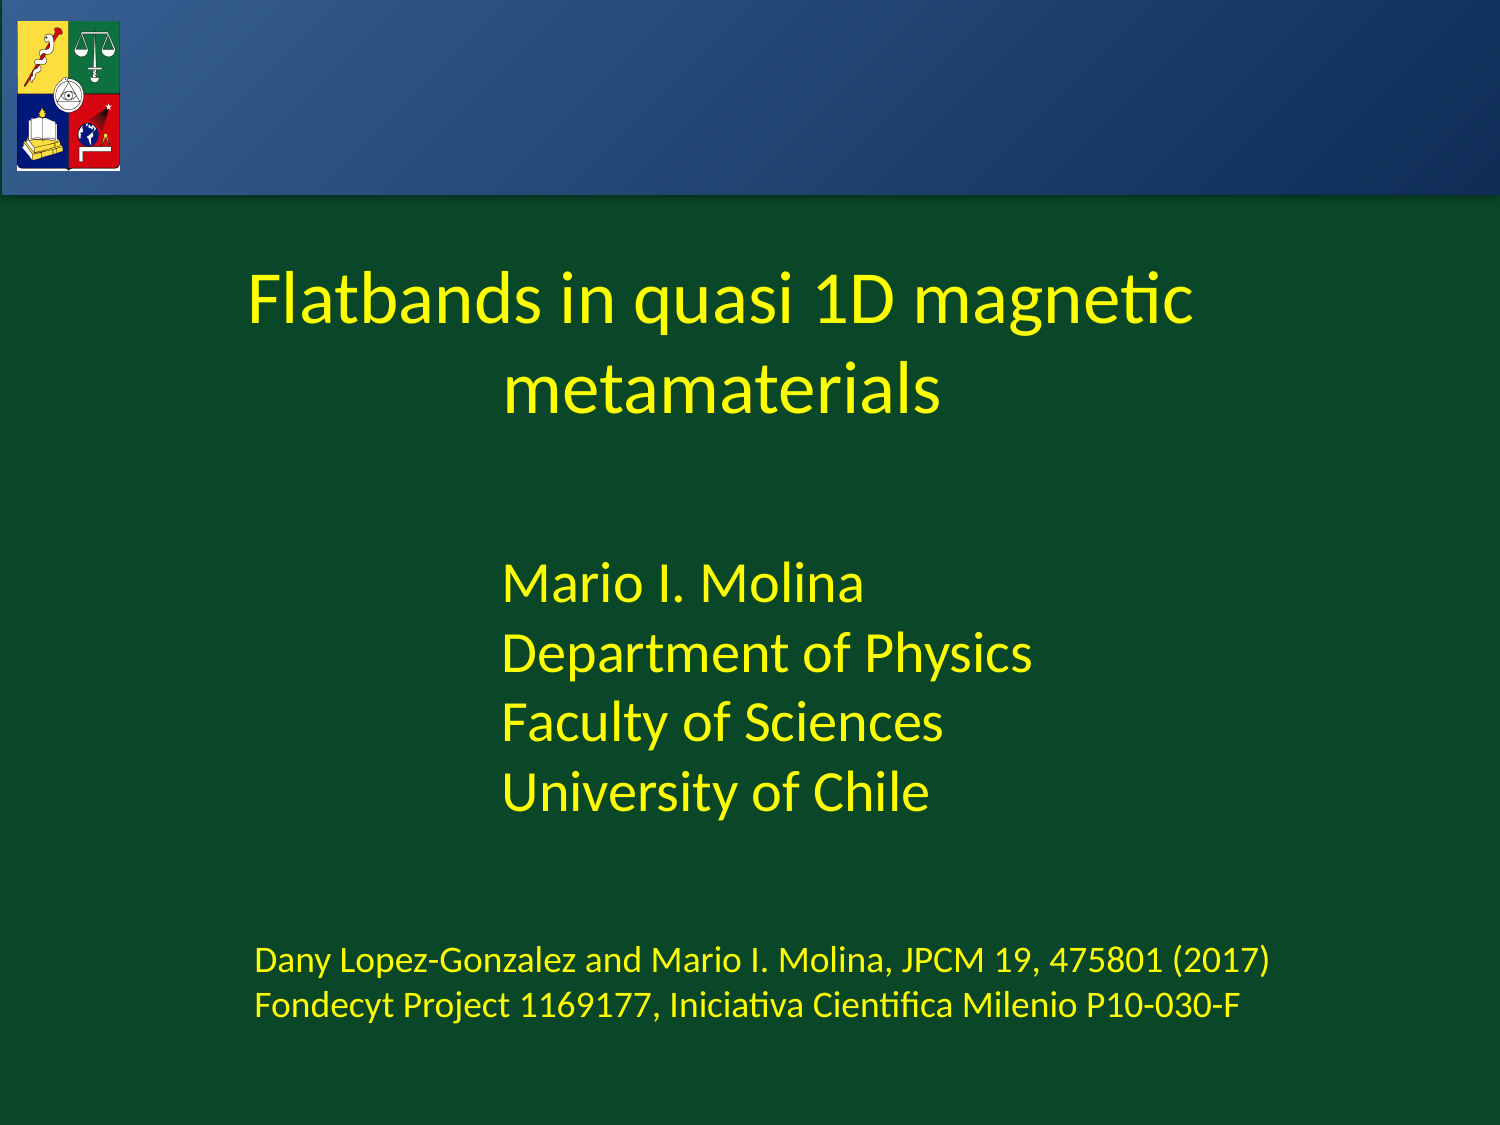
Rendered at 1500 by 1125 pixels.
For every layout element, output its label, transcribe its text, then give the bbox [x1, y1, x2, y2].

text_box Dany Lopez-Gonzalez and Mario I. Molina, JPCM 19, 475801 (2017) Fondecyt Project 1169177, Iniciativa Cientifica Milenio P10-030-F [239, 927, 1286, 1033]
picture [17, 20, 120, 172]
text_box [2, 0, 1500, 196]
text_box Flatbands in quasi 1D magnetic metamaterials [232, 241, 1313, 436]
text_box Mario I. Molina Department of Physics Faculty of Sciences University of Chile [487, 536, 1049, 831]
